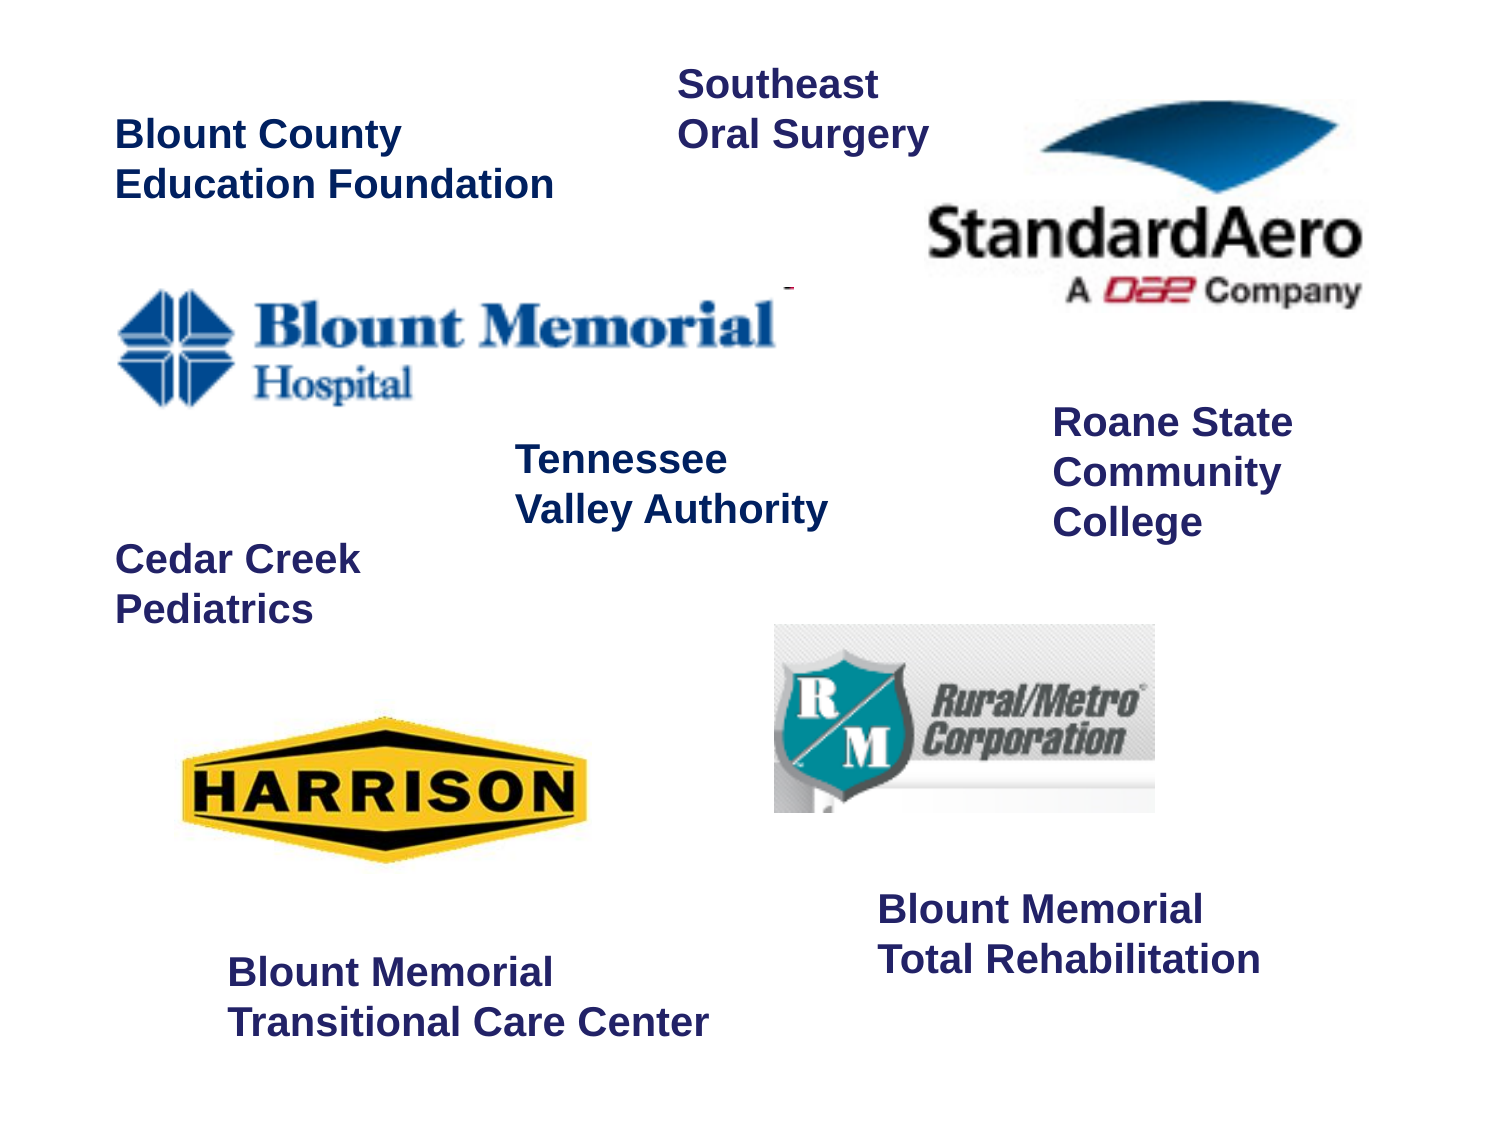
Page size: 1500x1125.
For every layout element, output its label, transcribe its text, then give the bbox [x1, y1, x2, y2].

picture [924, 99, 1370, 313]
picture [774, 624, 1155, 813]
text_box Tennessee Valley Authority [499, 424, 863, 540]
text_box Cedar Creek Pediatrics [99, 524, 425, 640]
text_box Roane State Community College [1037, 387, 1375, 553]
text_box Blount Memorial Transitional Care Center [212, 937, 763, 1053]
picture [87, 287, 795, 413]
text_box Southeast Oral Surgery [662, 49, 963, 165]
picture [174, 699, 592, 874]
text_box Blount County Education Foundation [99, 99, 613, 215]
text_box Blount Memorial Total Rehabilitation [862, 874, 1325, 990]
